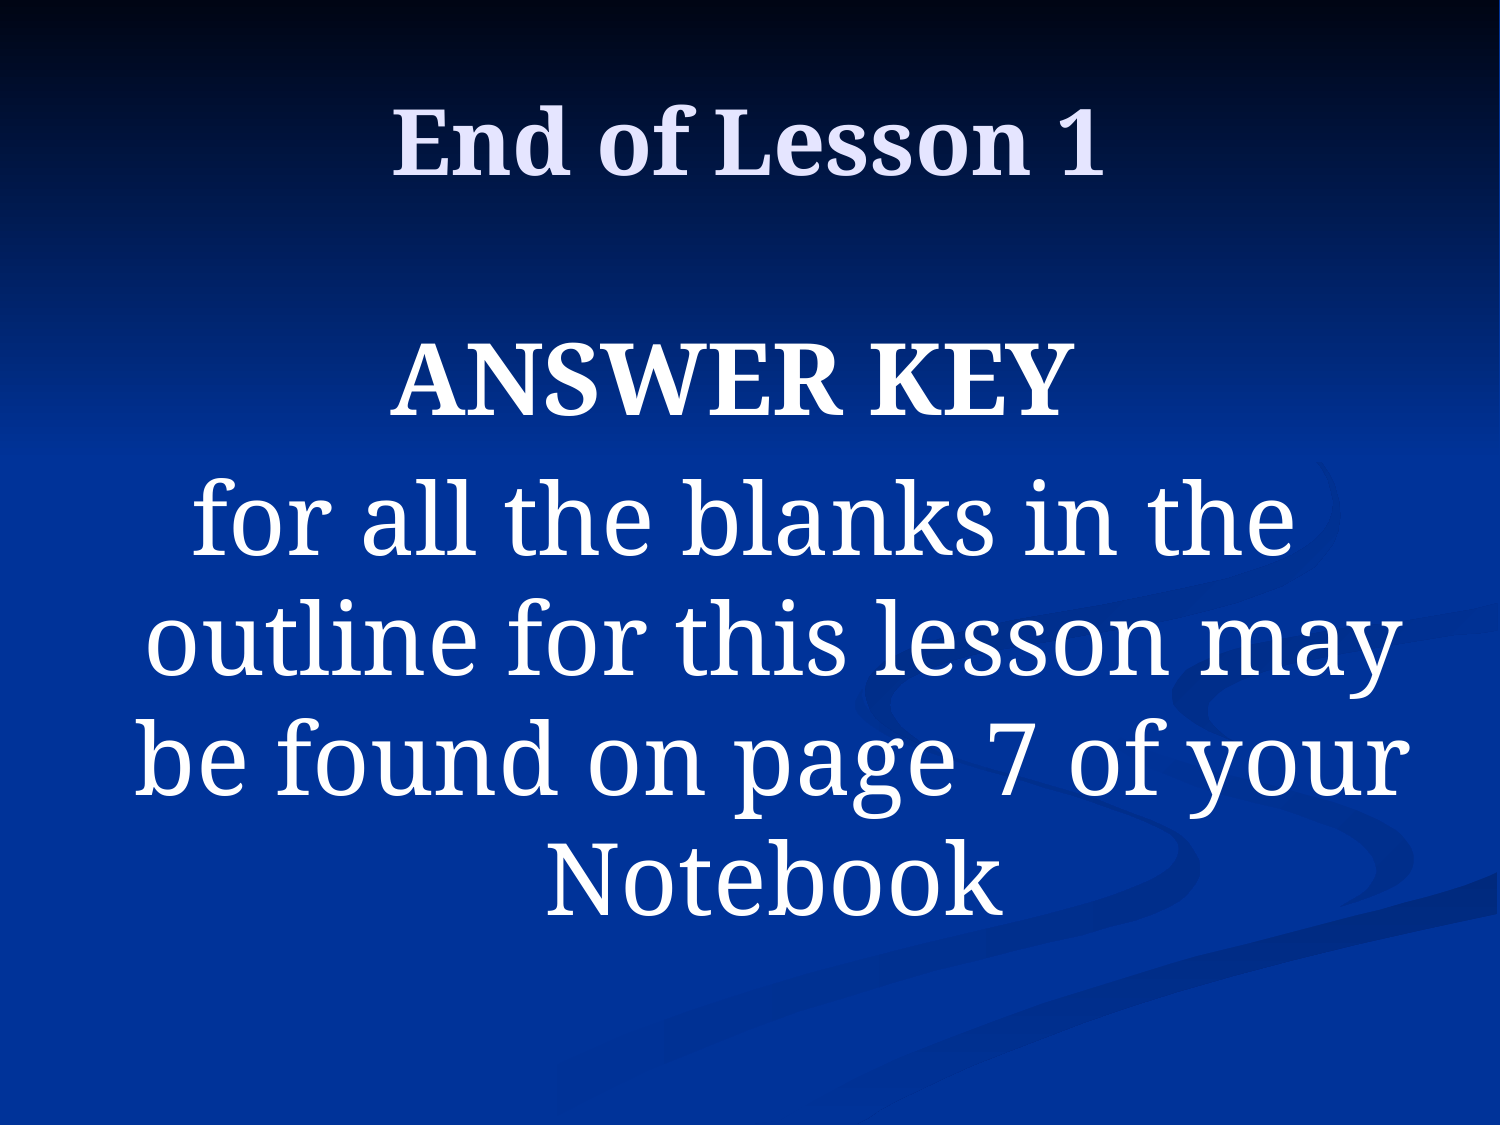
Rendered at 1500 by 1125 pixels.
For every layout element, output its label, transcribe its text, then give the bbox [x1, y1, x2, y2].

title End of Lesson 1 [74, 44, 1426, 233]
list ANSWER KEY for all the blanks in the outline for this lesson may be found on page 7 of your Notebook [40, 307, 1451, 888]
